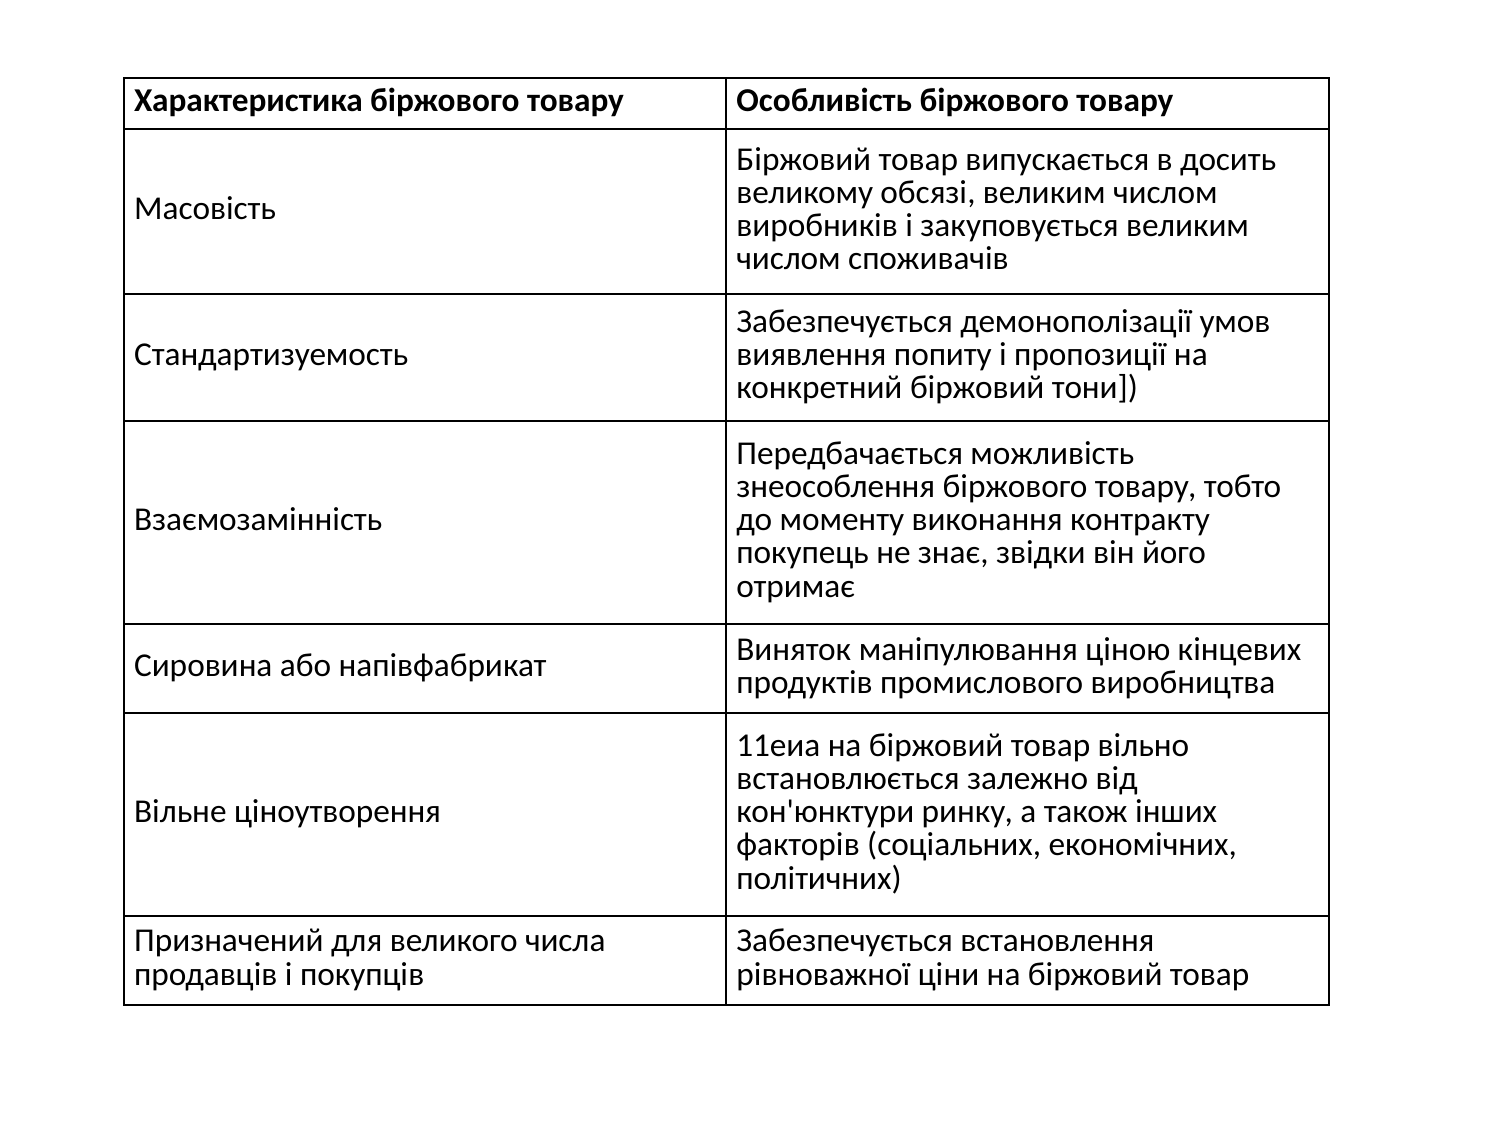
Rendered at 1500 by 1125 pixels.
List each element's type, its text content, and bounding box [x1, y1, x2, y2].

table_cell Масовість [125, 130, 725, 293]
table_cell Забезпечується демонополізації умов виявлення попиту і пропозиції на конкретний біржовий тони]) [727, 295, 1328, 420]
table_cell Біржовий товар випускається в досить великому обсязі, великим числом виробників і закуповується великим числом споживачів [727, 130, 1328, 293]
table_cell Стандартизуемость [125, 295, 725, 420]
table_cell Забезпечується встановлення рівноважної ціни на біржовий товар [727, 917, 1328, 1004]
table_header Характеристика біржового товару [125, 79, 725, 128]
table_cell Сировина або напівфабрикат [125, 625, 725, 712]
table_cell Виняток маніпулювання ціною кінцевих продуктів промислового виробництва [727, 625, 1328, 712]
table_cell Вільне ціноутворення [125, 714, 725, 915]
table_cell Взаємозамінність [125, 422, 725, 623]
table_cell Передбачається можливість знеособлення біржового товару, тобто до моменту виконання контракту покупець не знає, звідки він його отримає [727, 422, 1328, 623]
table_cell 11еиа на біржовий товар вільно встановлюється залежно від кон'юнктури ринку, а також інших факторів (соціальних, економічних, політичних) [727, 714, 1328, 915]
table_cell Призначений для великого числа продавців і покупців [125, 917, 725, 1004]
table_header Особливість біржового товару [727, 79, 1328, 128]
